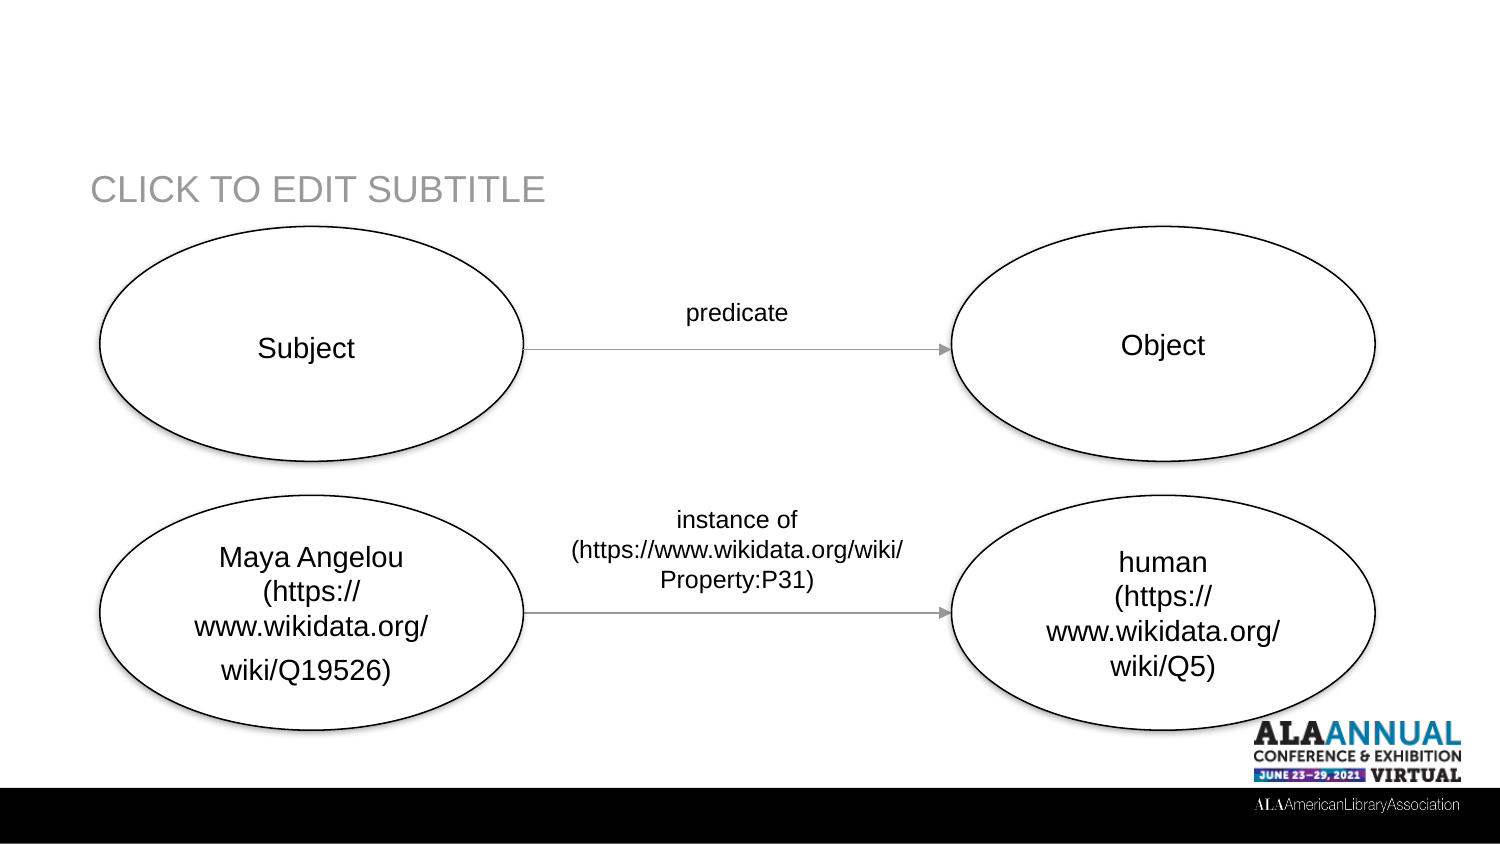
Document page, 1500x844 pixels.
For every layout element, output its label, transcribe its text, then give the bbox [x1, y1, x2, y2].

picture [1405, 721, 1415, 741]
picture [1381, 721, 1390, 736]
picture [1254, 798, 1459, 813]
text_box instance of (https://www.wikidata.org/wiki/Property:P31) [555, 489, 919, 609]
text_box human (https://www.wikidata.org/wiki/Q5) [951, 495, 1376, 731]
text_box Subject [99, 226, 524, 462]
text_box Object [951, 226, 1376, 462]
picture [1254, 721, 1461, 782]
picture [1355, 721, 1364, 735]
picture [1451, 721, 1461, 741]
text_box Maya Angelou (https://www.wikidata.org/wiki/Q19526) [99, 495, 524, 731]
text_box predicate [555, 281, 919, 342]
